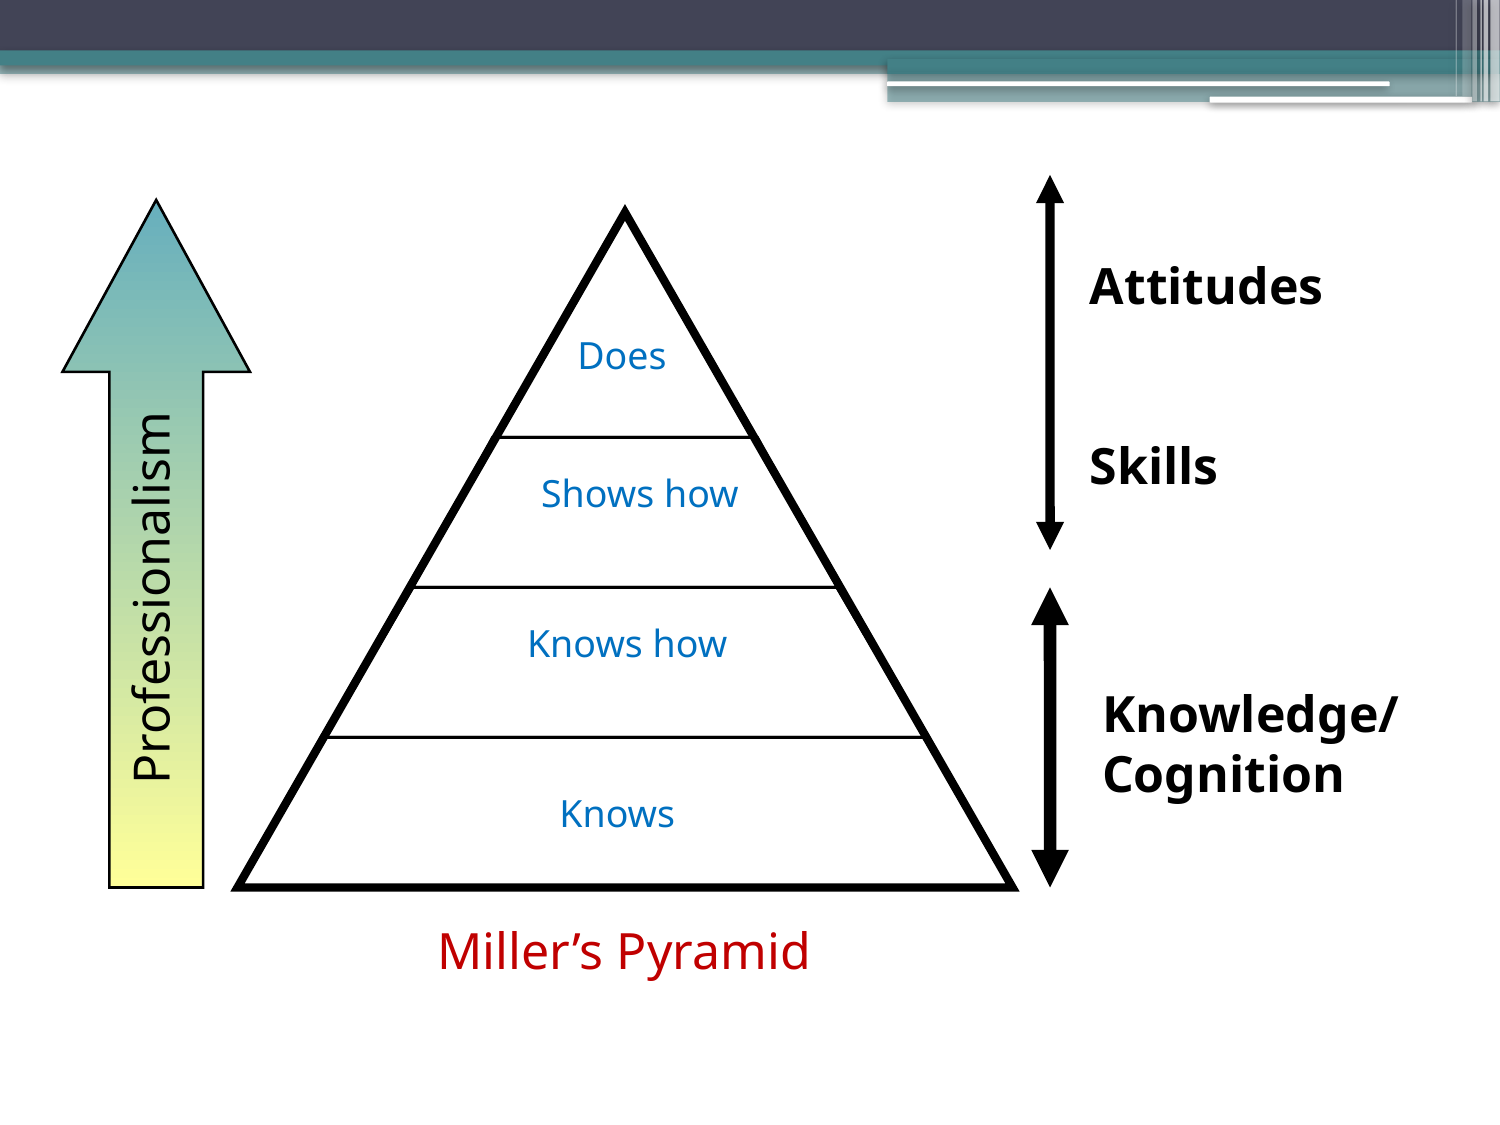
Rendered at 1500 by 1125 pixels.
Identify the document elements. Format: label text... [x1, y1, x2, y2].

text_box Attitudes Skills [1074, 187, 1413, 503]
text_box Miller’s Pyramid [74, 912, 1125, 988]
text_box Knowledge/ Cognition [1087, 674, 1463, 810]
text_box [1043, 174, 1057, 550]
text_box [62, 199, 251, 888]
text_box [1043, 587, 1057, 888]
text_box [237, 212, 1013, 888]
